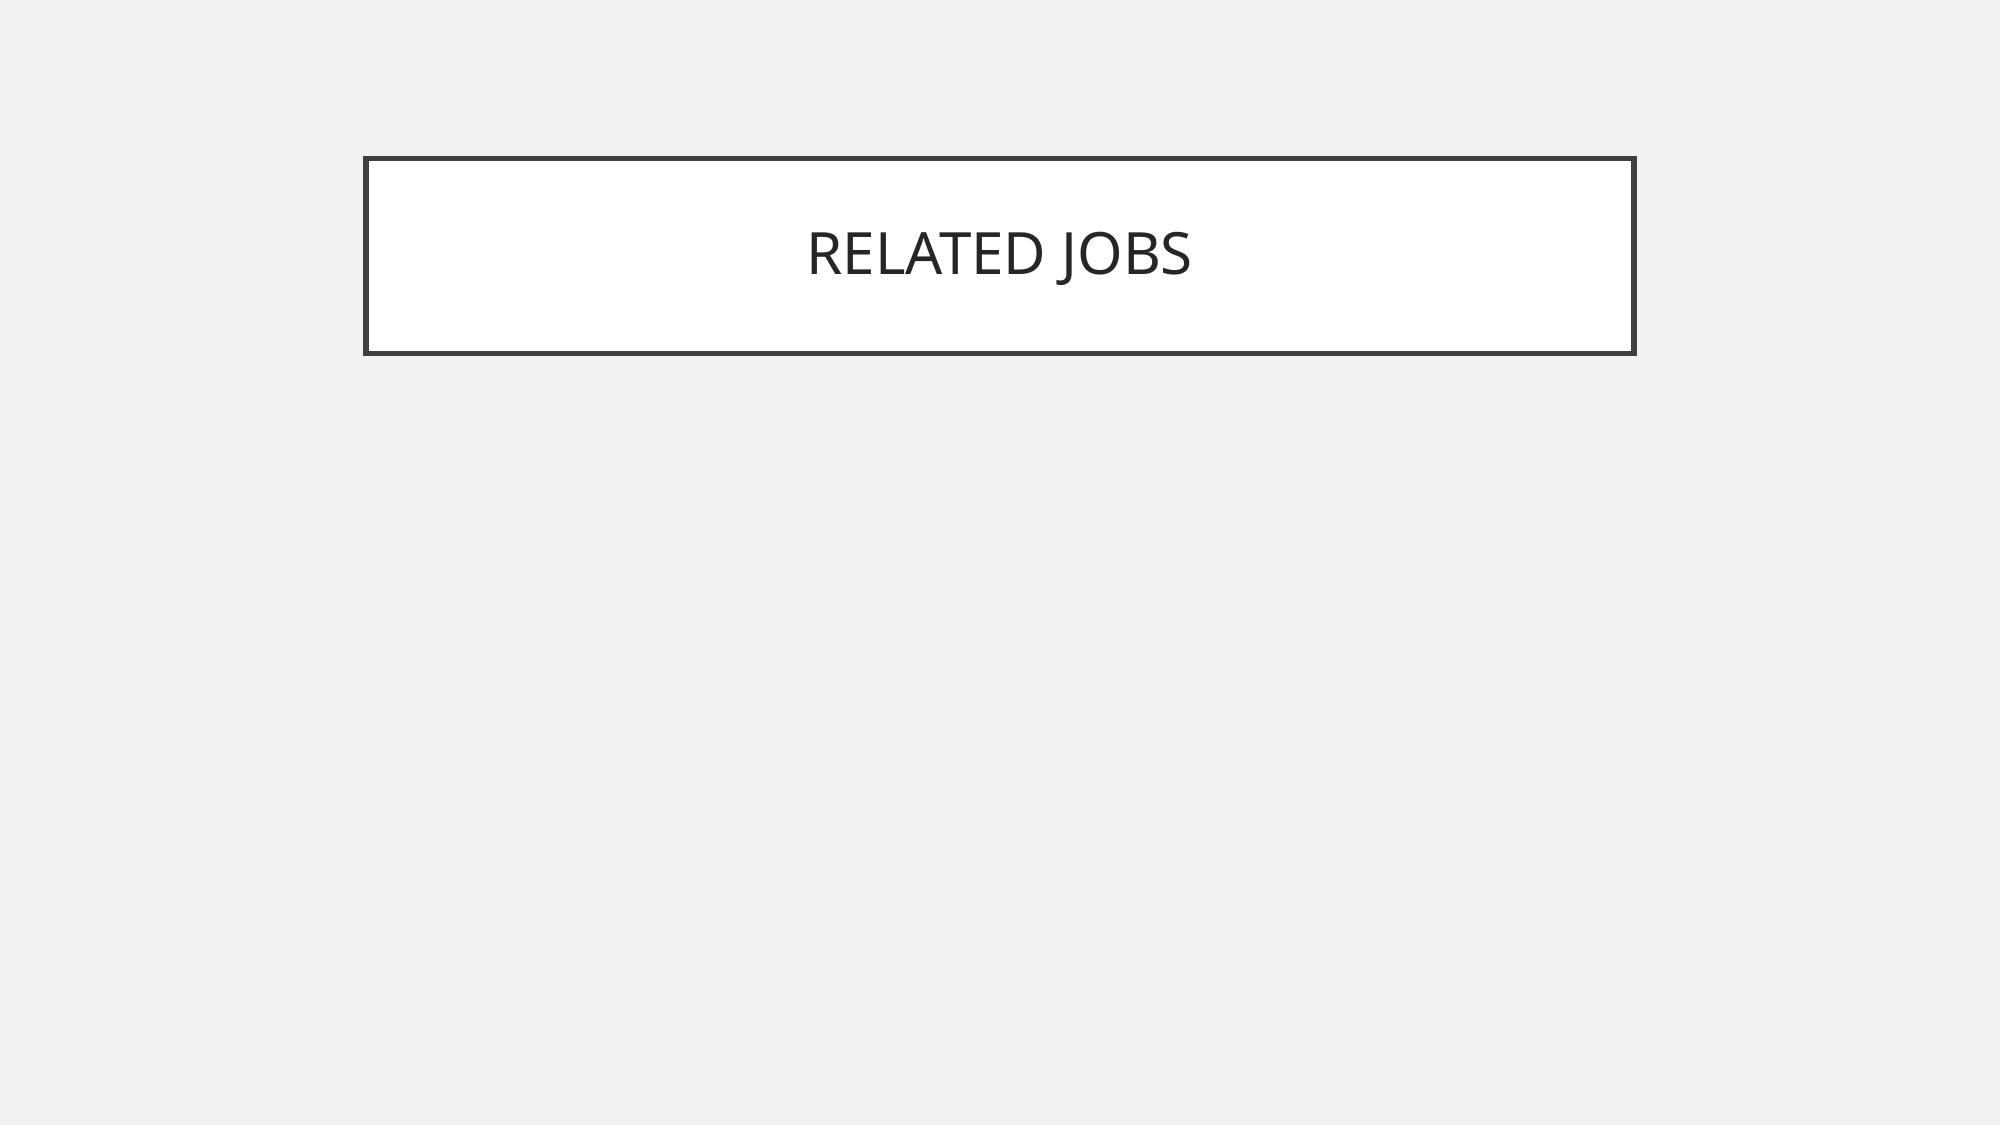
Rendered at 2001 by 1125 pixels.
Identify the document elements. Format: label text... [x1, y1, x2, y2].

title RELATED JOBS [363, 156, 1637, 356]
